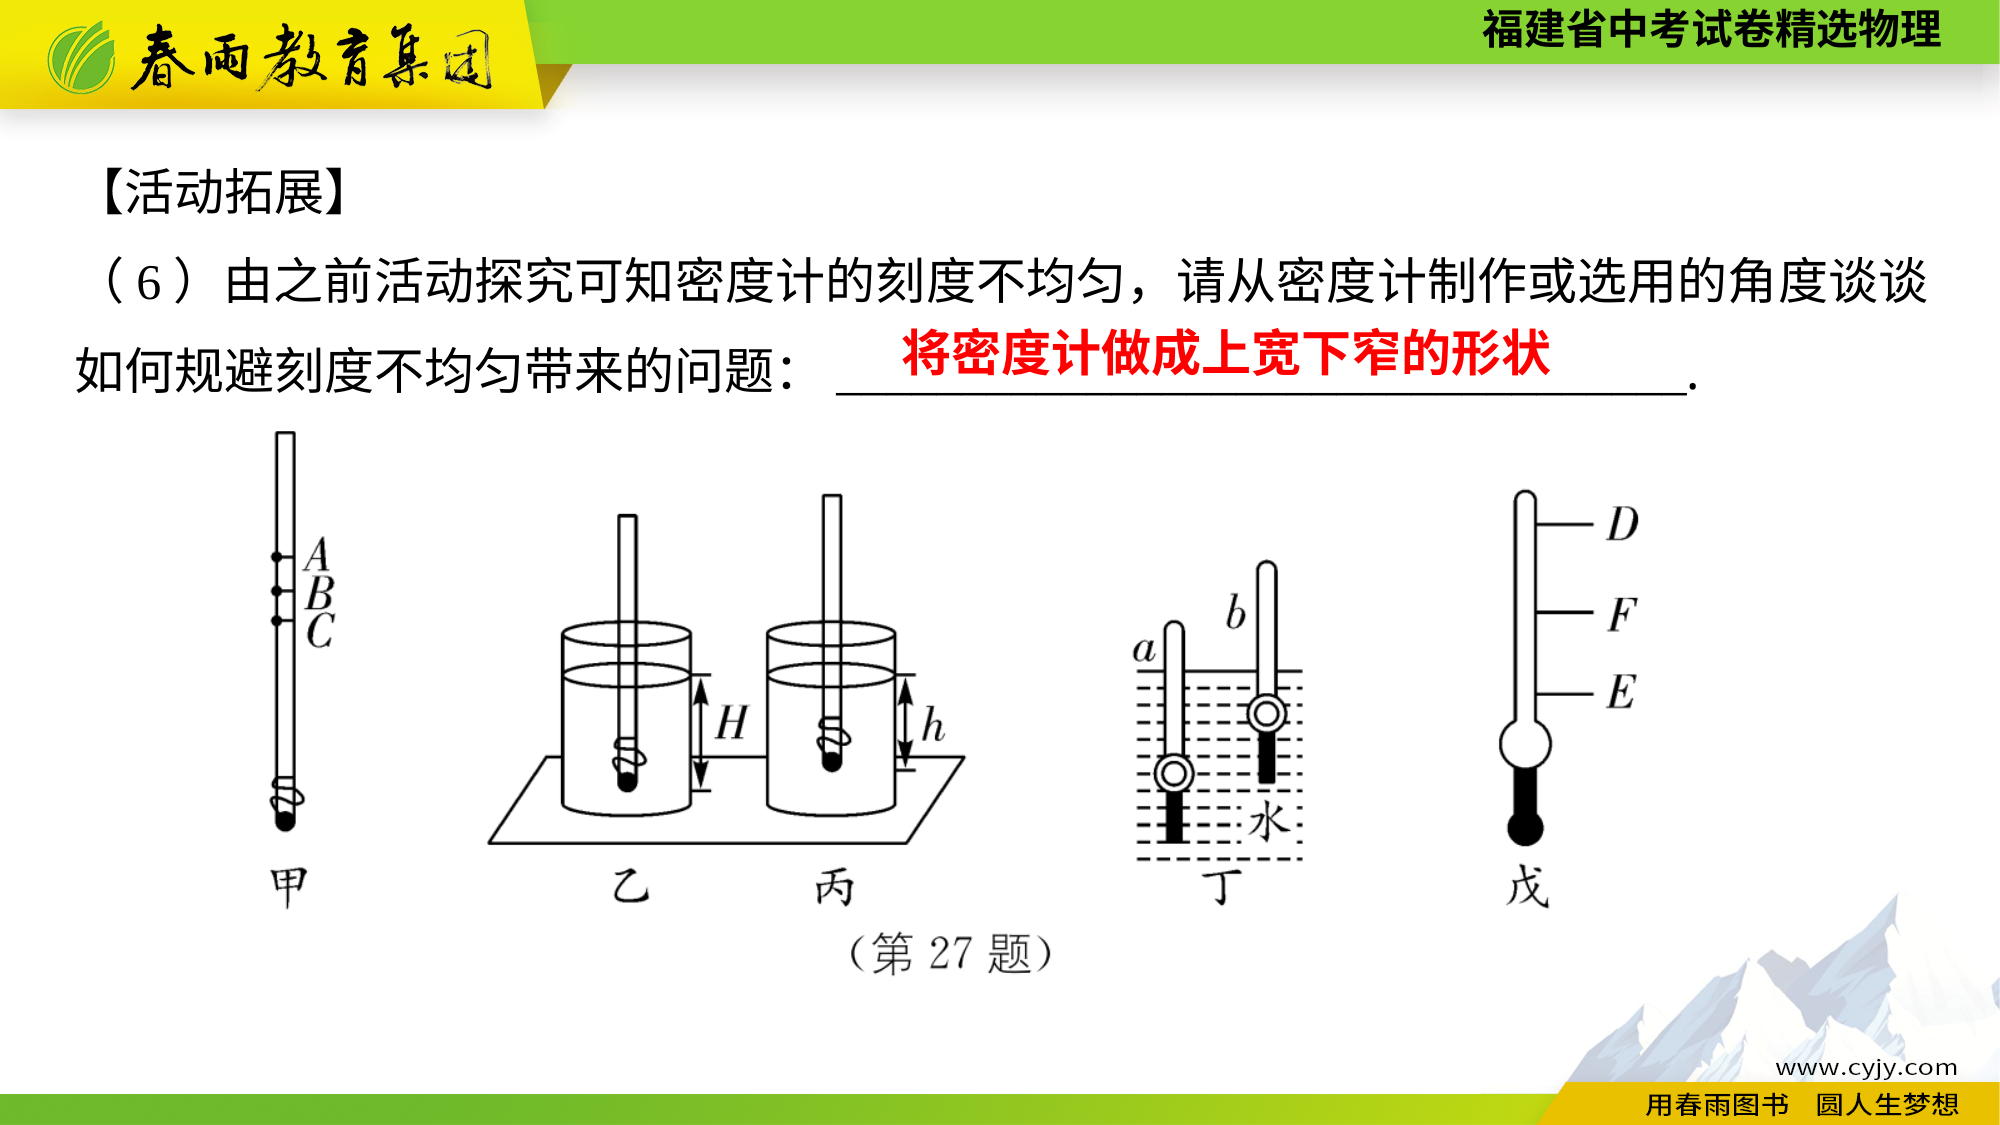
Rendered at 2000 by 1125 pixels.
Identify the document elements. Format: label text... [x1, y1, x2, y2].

text_box 将密度计做成上宽下窄的形状 [886, 314, 1567, 389]
list 【活动拓展】 （6）由之前活动探究可知密度计的刻度不均匀，请从密度计制作或选用的角度谈谈如何规避刻度不均匀带来的问题：__________________________________. [59, 122, 1944, 399]
picture [0, 0, 2000, 1125]
